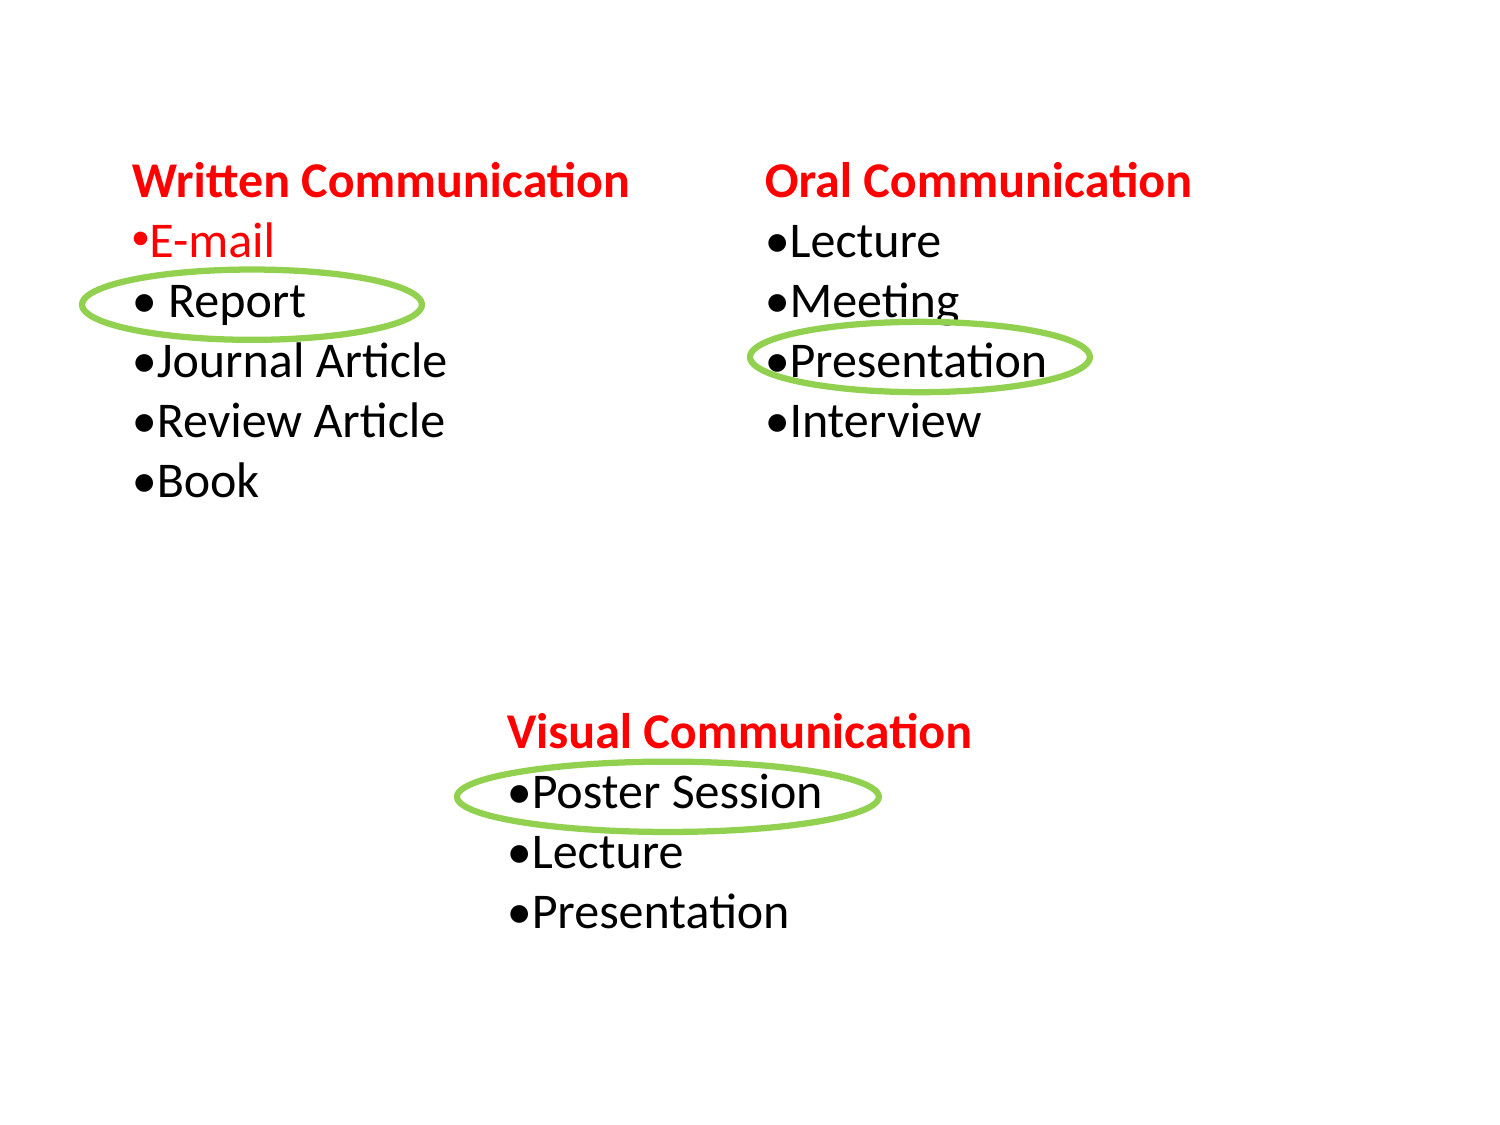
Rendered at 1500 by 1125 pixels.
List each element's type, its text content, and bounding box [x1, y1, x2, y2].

text_box Visual Communication •Poster Session •Lecture •Presentation [492, 691, 1048, 947]
text_box [747, 319, 1092, 395]
text_box [454, 759, 881, 835]
text_box [79, 267, 424, 342]
text_box Oral Communication •Lecture •Meeting •Presentation •Interview [749, 140, 1362, 456]
text_box Written Communication E-mail • Report •Journal Article •Review Article •Book [117, 140, 715, 516]
